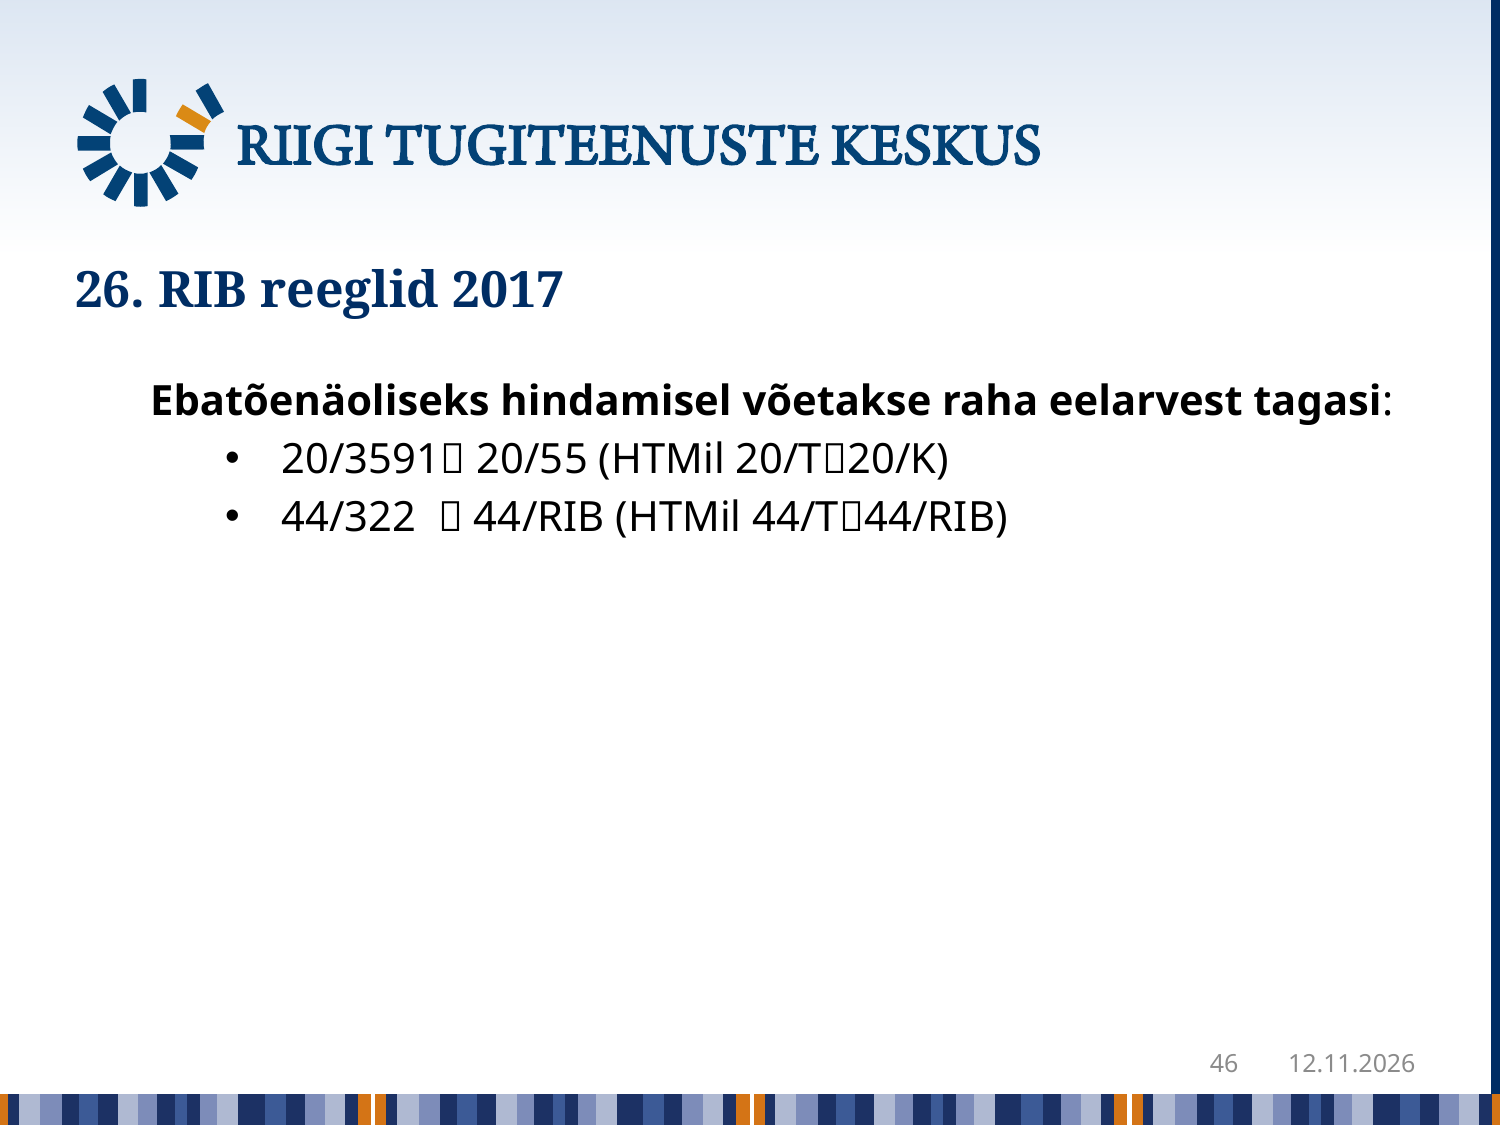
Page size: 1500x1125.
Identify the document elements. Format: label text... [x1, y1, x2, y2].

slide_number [1269, 1035, 1431, 1095]
list Ebatõenäoliseks hindamisel võetakse raha eelarvest tagasi: 20/3591 20/55 (HTMil 20/T20/K) 44/322  44/RIB (HTMil 44/T44/RIB) [75, 373, 1425, 1012]
title 26. RIB reeglid 2017 [75, 257, 1425, 350]
slide_number 46 [1139, 1035, 1254, 1095]
